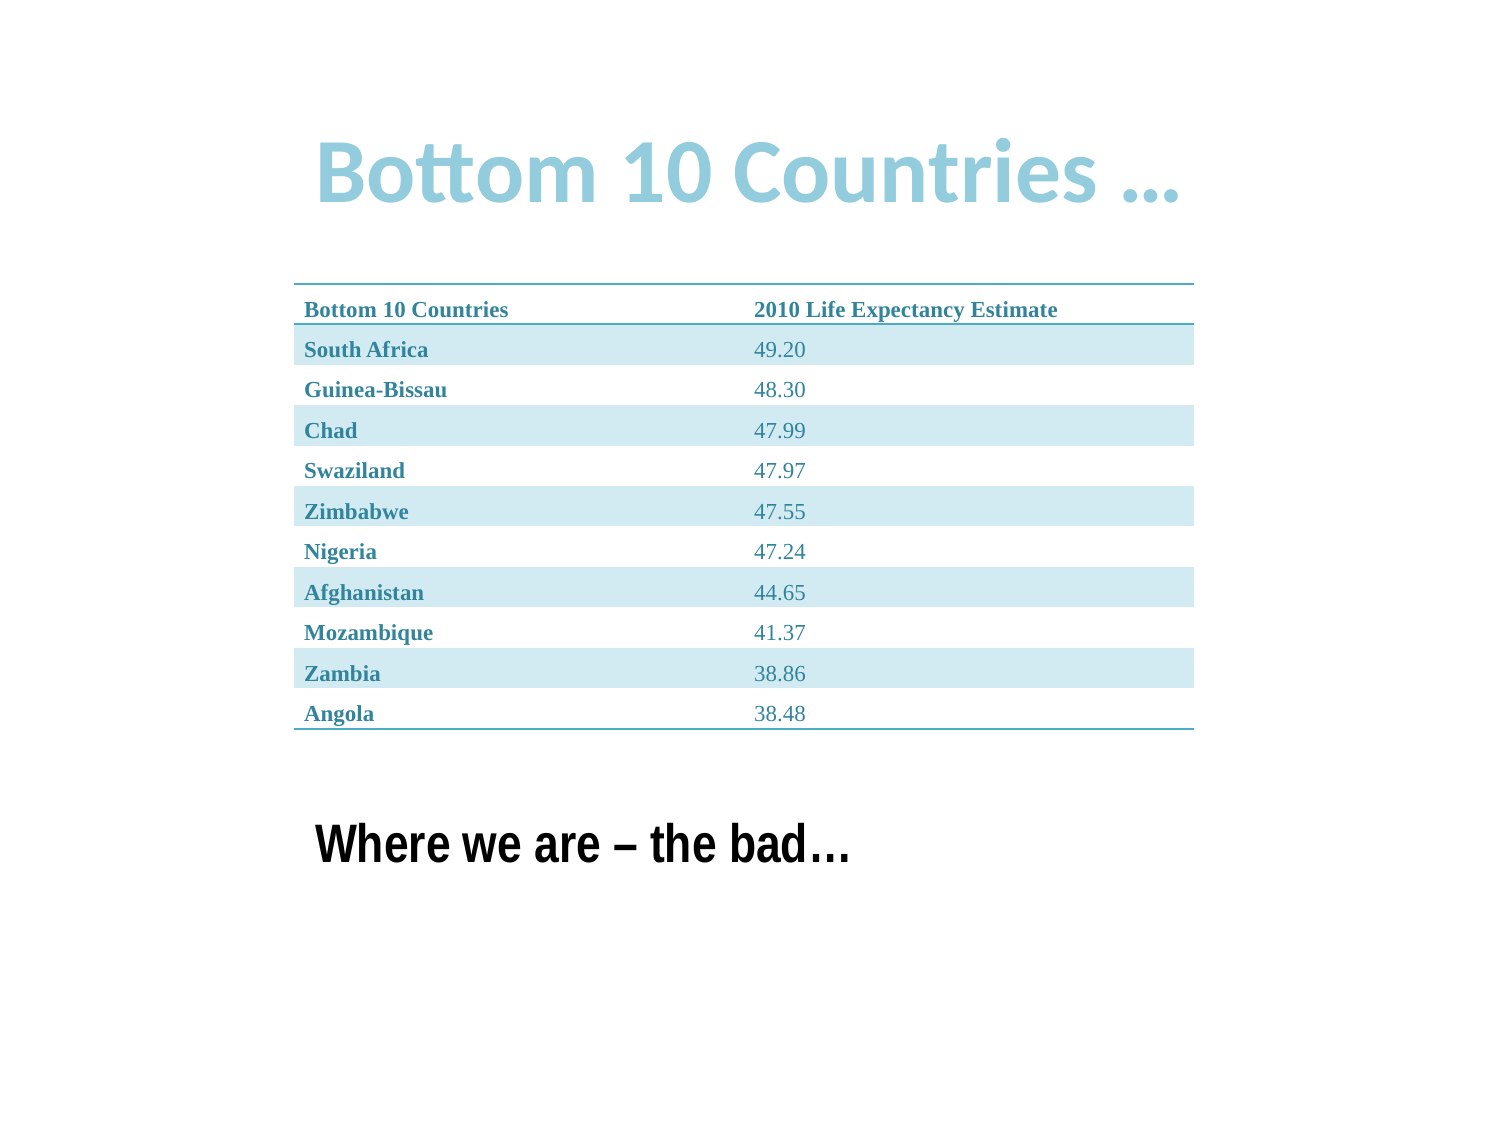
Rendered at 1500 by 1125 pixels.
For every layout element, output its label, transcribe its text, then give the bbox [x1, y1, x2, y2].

table_cell 41.37 [744, 607, 1194, 648]
table_cell 44.65 [744, 567, 1194, 607]
table_cell Mozambique [294, 607, 744, 648]
table_cell Afghanistan [294, 567, 744, 607]
title Where we are – the bad… [300, 787, 1200, 881]
table_cell Nigeria [294, 526, 744, 567]
text_box Bottom 10 Countries … [74, 45, 1425, 233]
table_cell 47.55 [744, 486, 1194, 526]
table_cell 38.48 [744, 688, 1194, 728]
table_cell 47.99 [744, 405, 1194, 446]
table_cell 48.30 [744, 365, 1194, 405]
table_cell Zimbabwe [294, 486, 744, 526]
table_cell Guinea-Bissau [294, 365, 744, 405]
table_header Bottom 10 Countries [294, 285, 744, 323]
table_cell 47.24 [744, 526, 1194, 567]
table_cell 38.86 [744, 648, 1194, 688]
table_cell Chad [294, 405, 744, 446]
table_cell Zambia [294, 648, 744, 688]
table_cell Swaziland [294, 446, 744, 486]
table_cell South Africa [294, 325, 744, 365]
table_cell 47.97 [744, 446, 1194, 486]
table_header 2010 Life Expectancy Estimate [744, 285, 1194, 323]
table_cell 49.20 [744, 325, 1194, 365]
table_cell Angola [294, 688, 744, 728]
